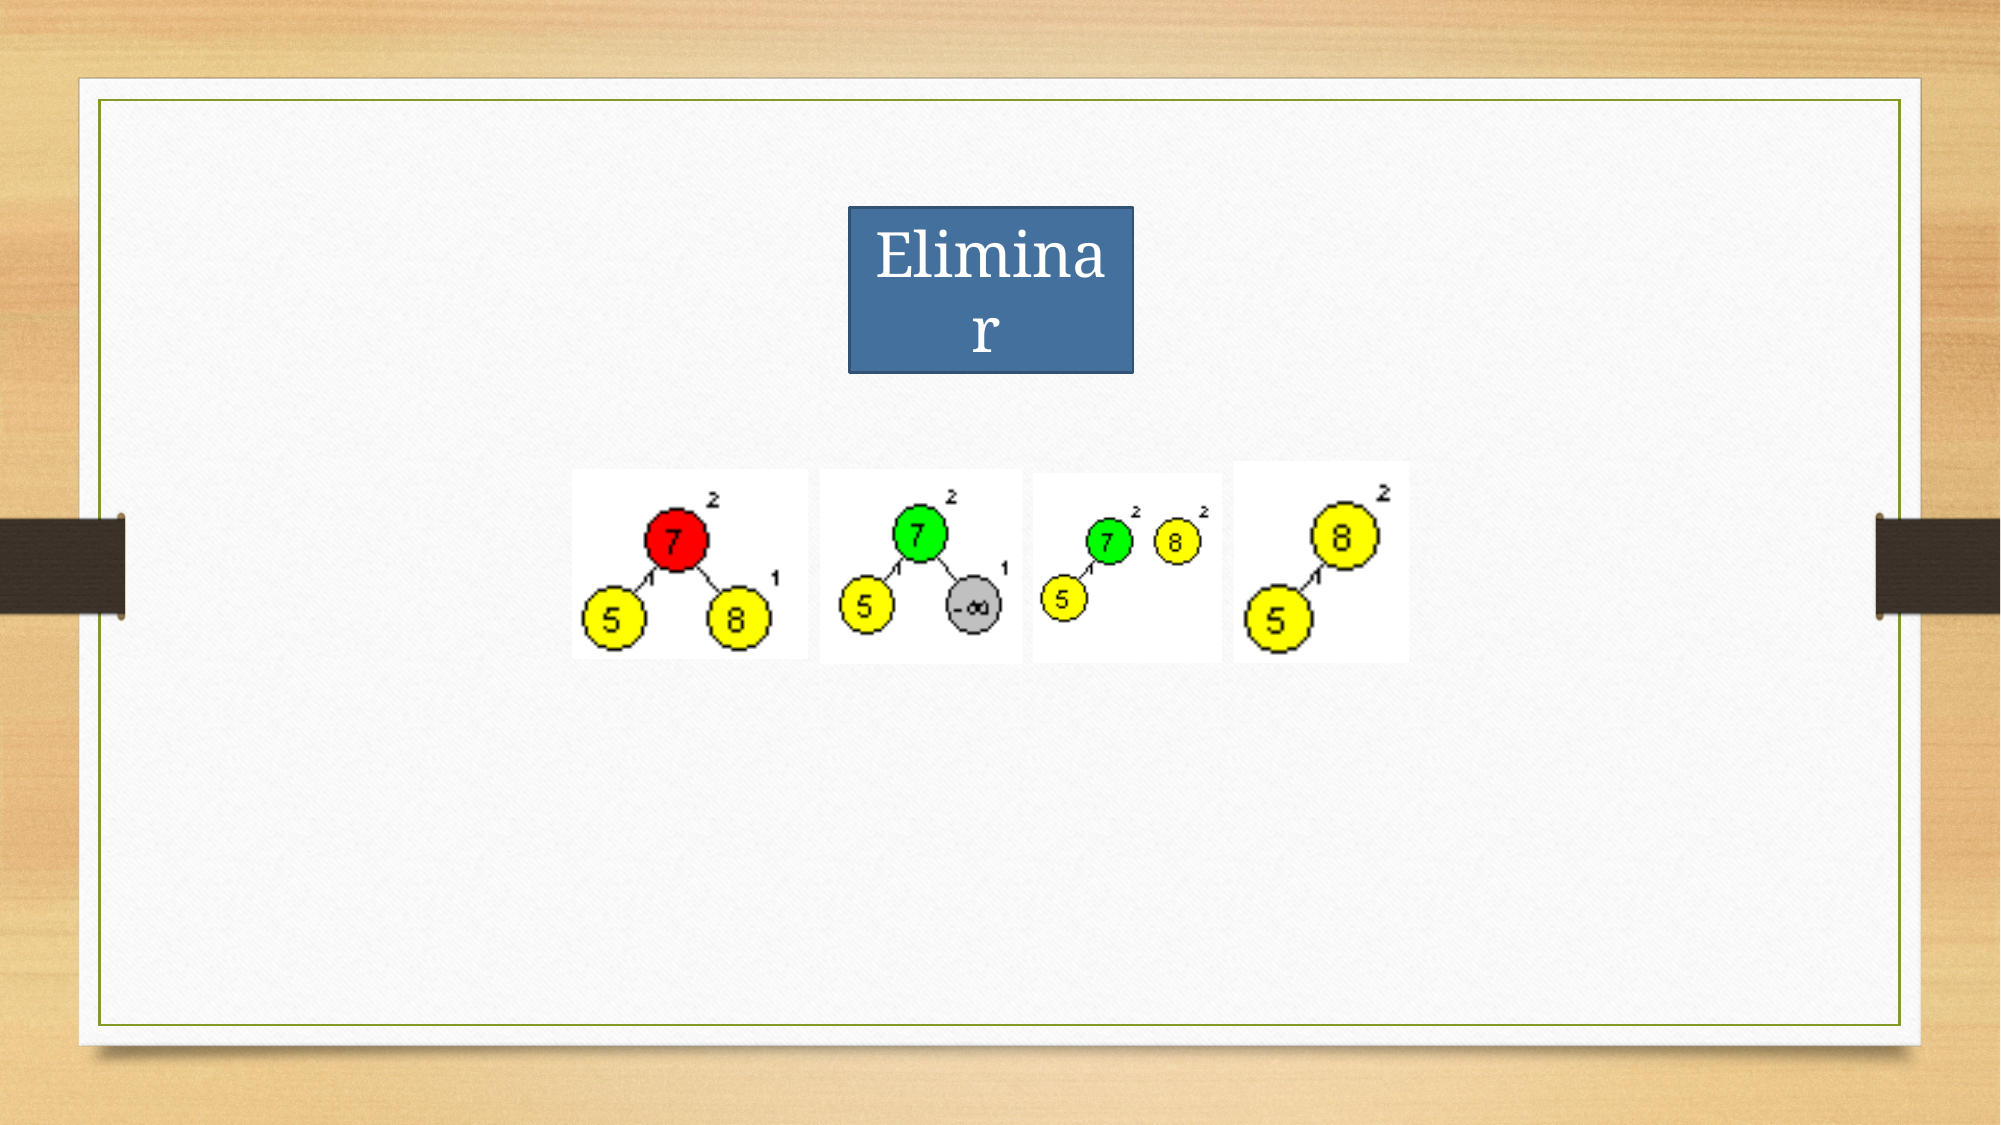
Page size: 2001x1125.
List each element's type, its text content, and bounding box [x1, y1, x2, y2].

picture [0, 0, 2001, 1125]
text_box Eliminar [848, 206, 1134, 374]
